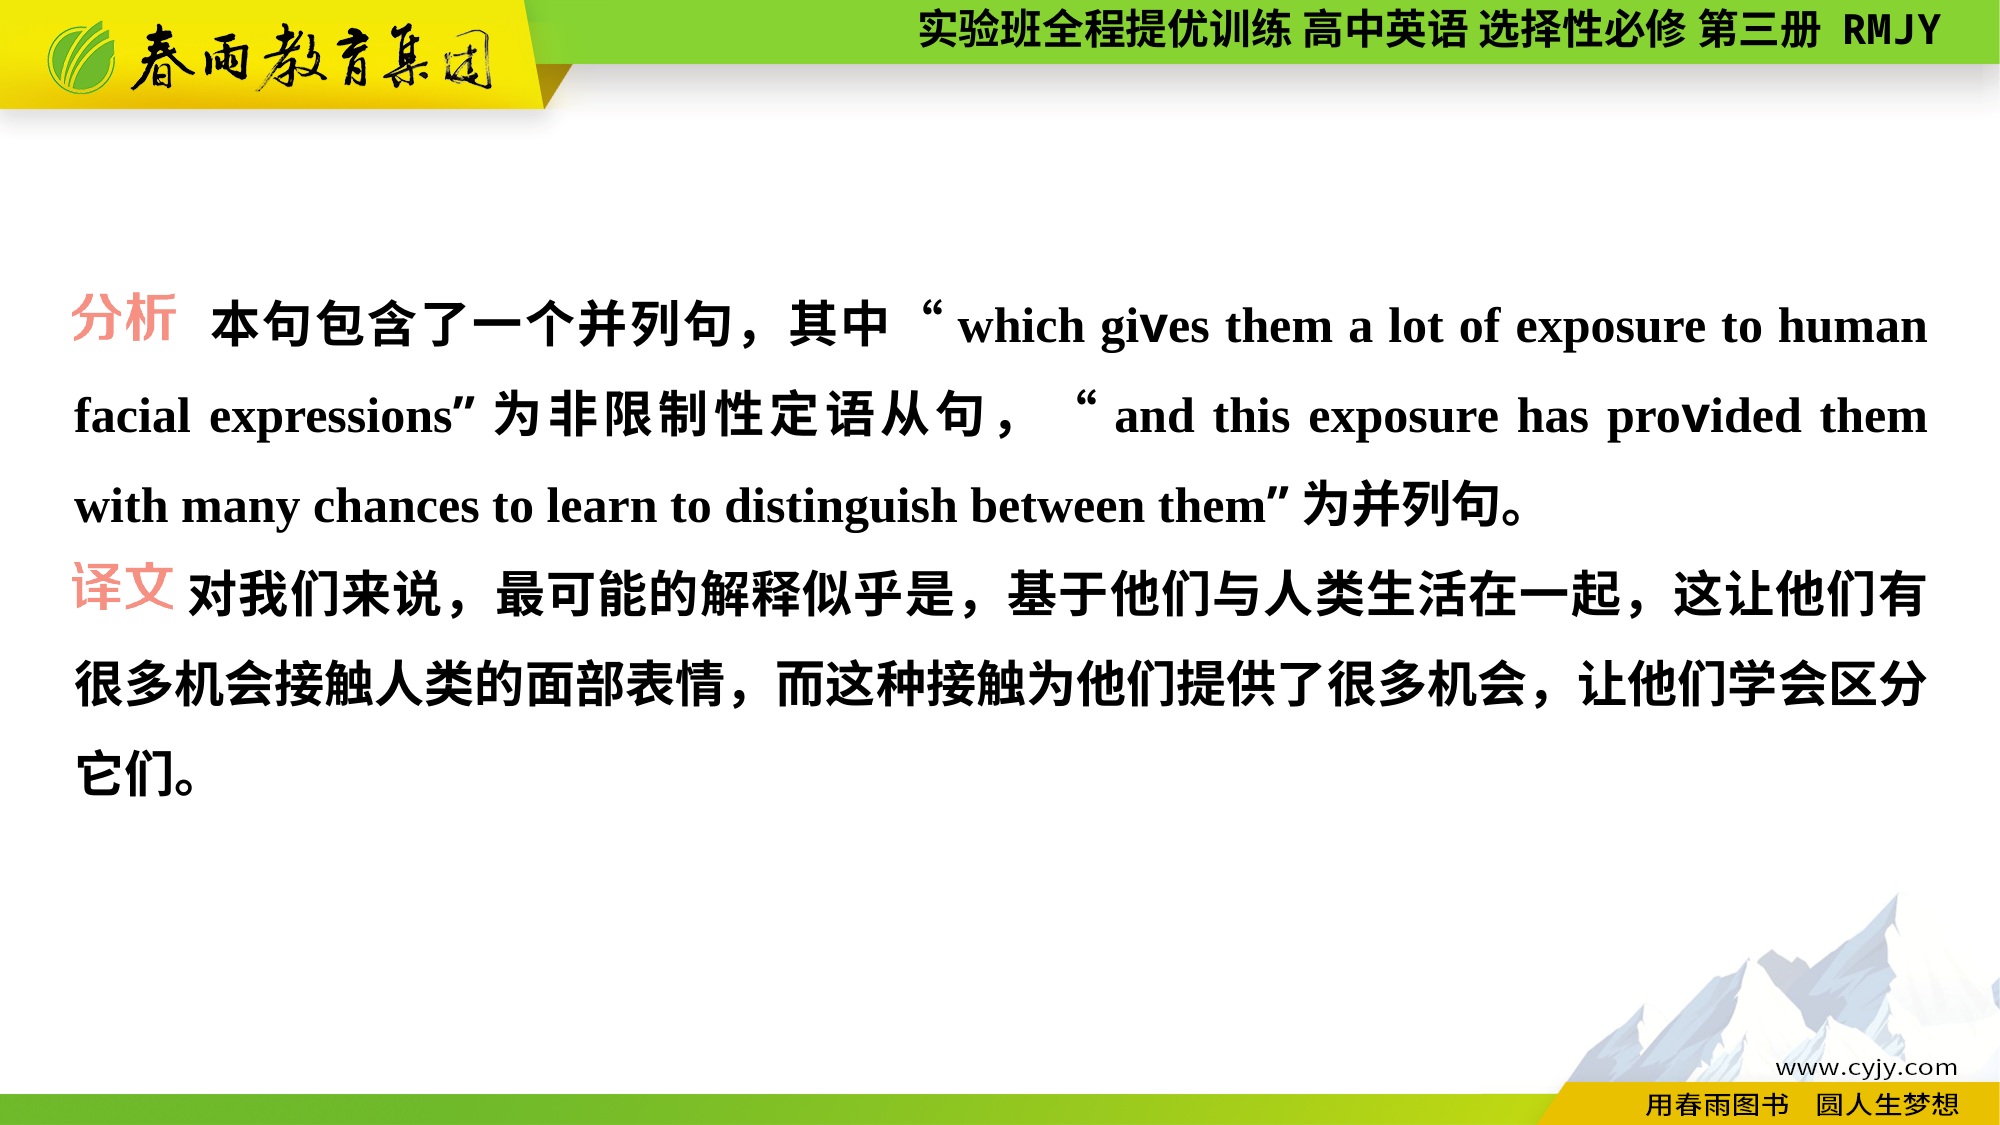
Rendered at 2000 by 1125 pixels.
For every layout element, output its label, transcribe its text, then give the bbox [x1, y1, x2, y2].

text_box 本句包含了一个并列句，其中“which gives them a lot of exposure to human facial expressions”为非限制性定语从句，“and this exposure has provided them with many chances to learn to distinguish between them”为并列句。 对我们来说，最可能的解释似乎是，基于他们与人类生活在一起，这让他们有很多机会接触人类的面部表情，而这种接触为他们提供了很多机会，让他们学会区分它们。 [59, 255, 1944, 811]
picture [0, 0, 2000, 1125]
